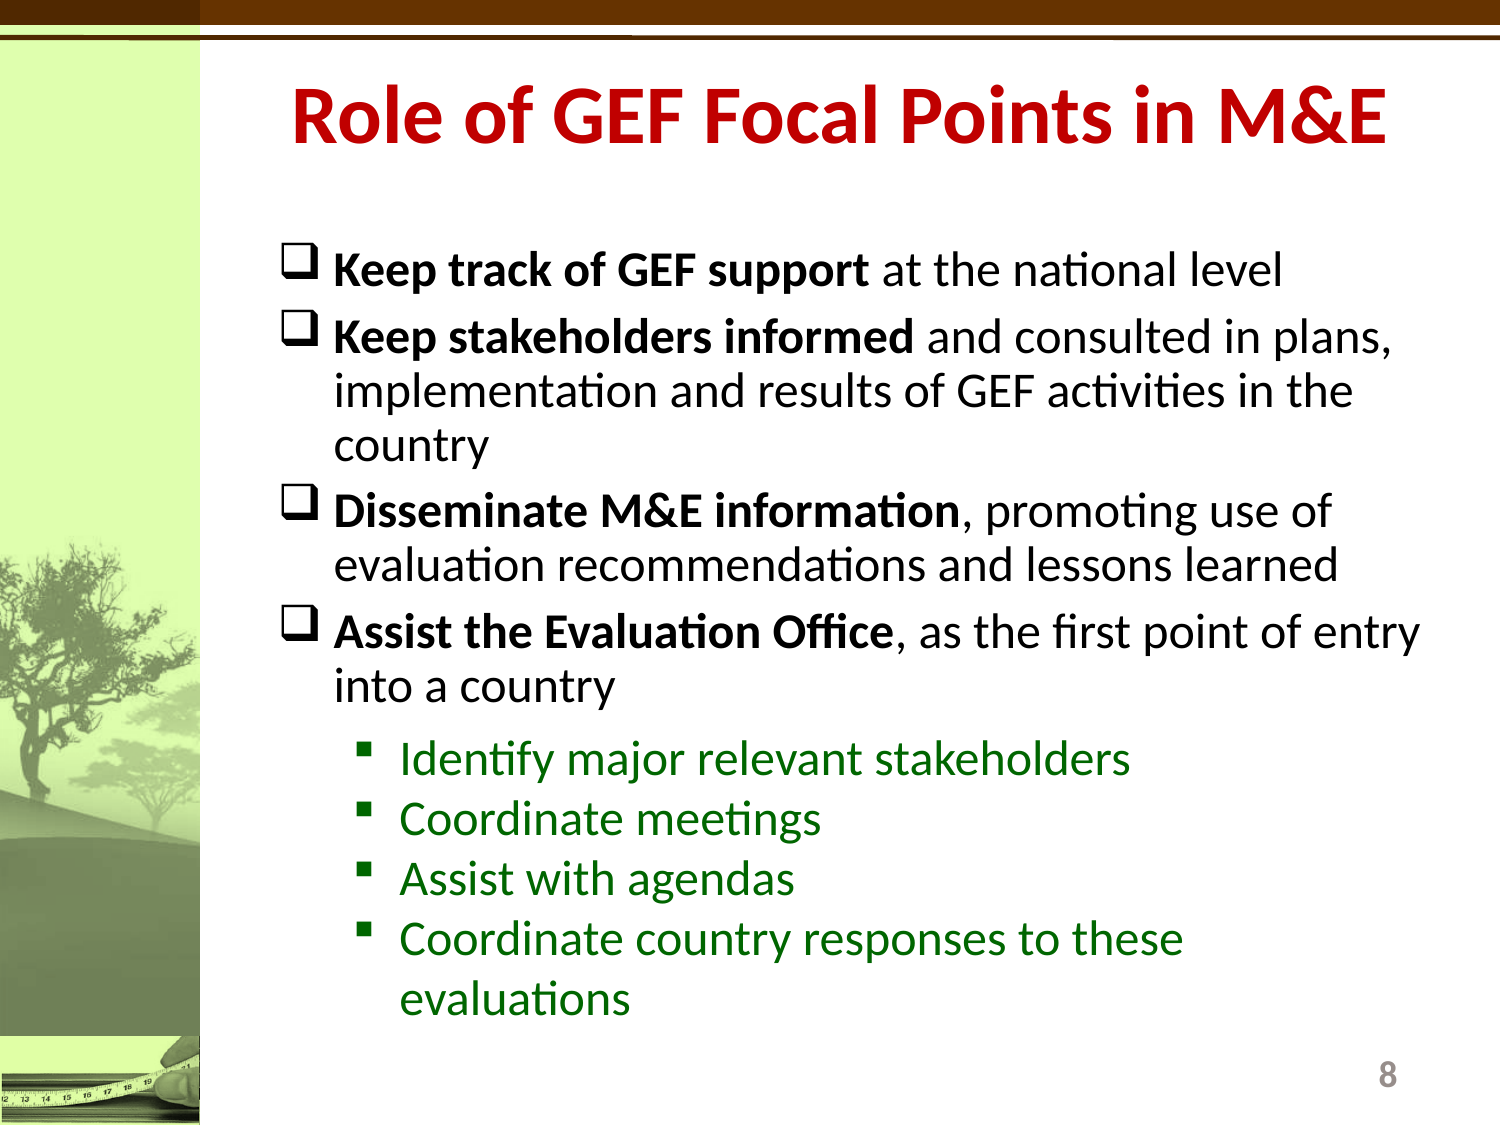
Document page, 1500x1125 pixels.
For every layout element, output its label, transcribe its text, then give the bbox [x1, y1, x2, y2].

slide_number 8 [1074, 1042, 1413, 1103]
list Keep track of GEF support at the national level Keep stakeholders informed and consulted in plans, implementation and results of GEF activities in the country Disseminate M&E information, promoting use of evaluation recommendations and lessons learned Assist the Evaluation Office, as the first point of entry into a country Identify major relevant stakeholders Coordinate meetings Assist with agendas Coordinate country responses to these evaluations [262, 235, 1438, 1101]
picture [0, 1036, 200, 1125]
title Role of GEF Focal Points in M&E [199, 44, 1500, 176]
